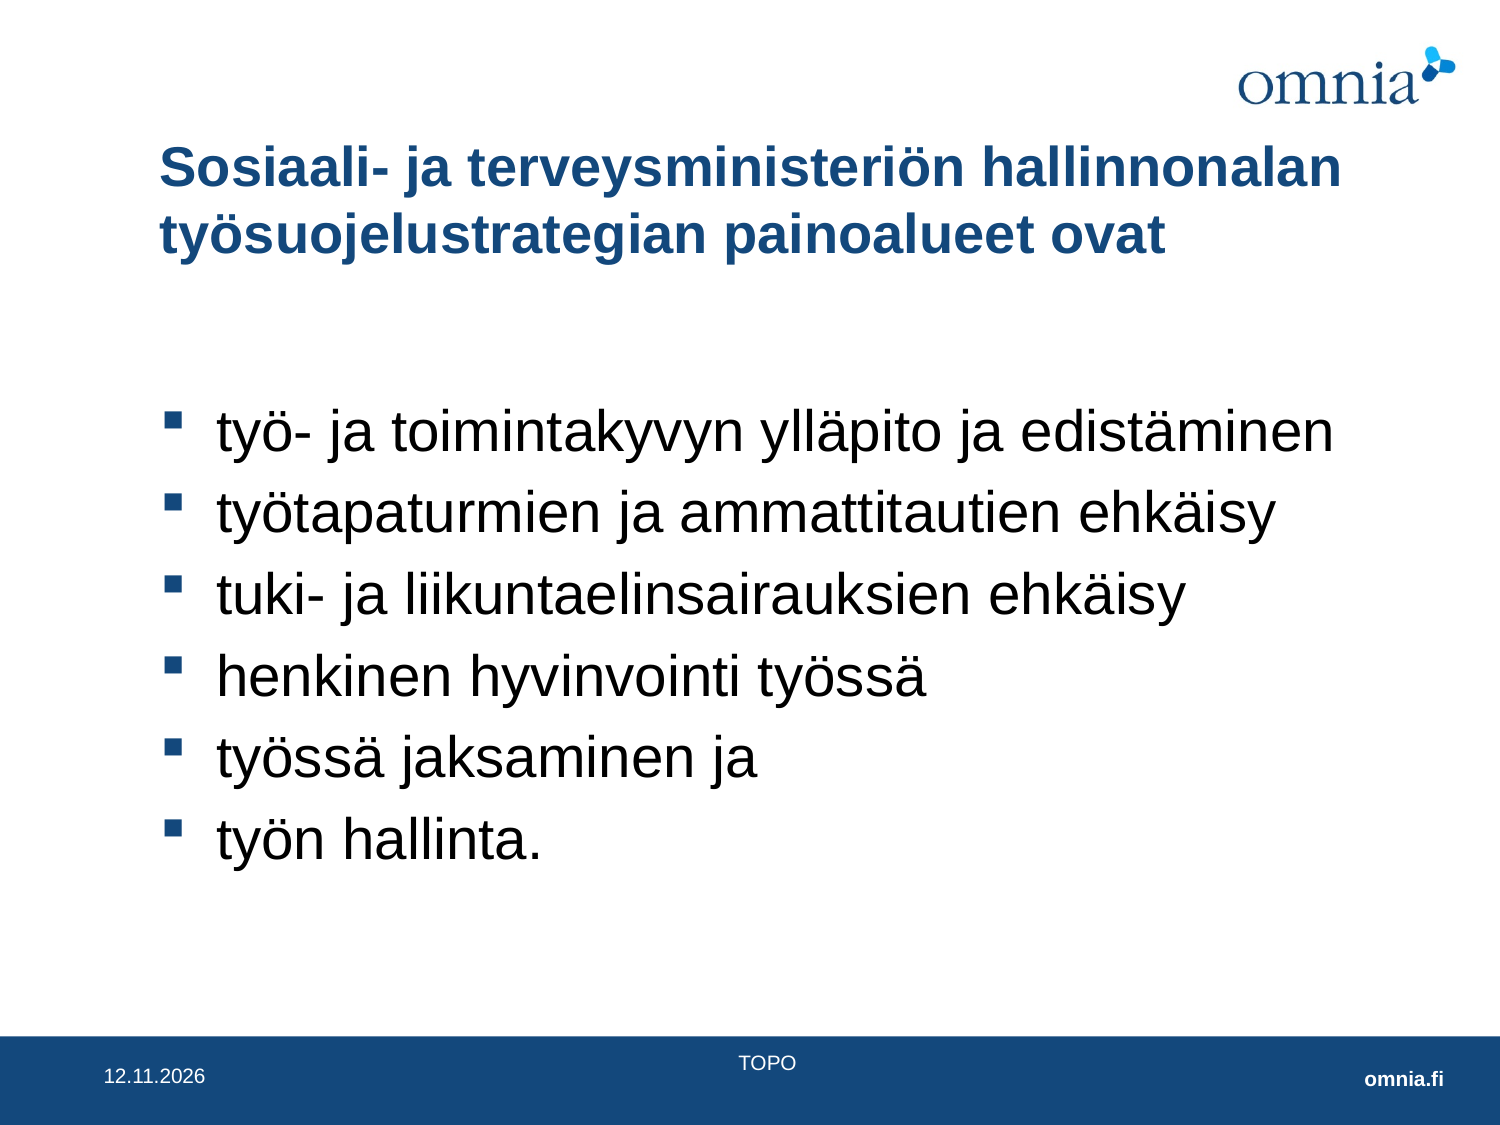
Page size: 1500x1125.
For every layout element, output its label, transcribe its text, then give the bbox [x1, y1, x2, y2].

title Sosiaali- ja terveysministeriön hallinnonalan työsuojelustrategian painoalueet ovat [144, 104, 1483, 292]
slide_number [88, 1045, 384, 1105]
footer TOPO [531, 1045, 1004, 1105]
picture [1222, 30, 1471, 104]
list työ- ja toimintakyvyn ylläpito ja edistäminen työtapaturmien ja ammattitautien ehkäisy tuki- ja liikuntaelinsairauksien ehkäisy henkinen hyvinvointi työssä työssä jaksaminen ja työn hallinta. [144, 385, 1483, 976]
